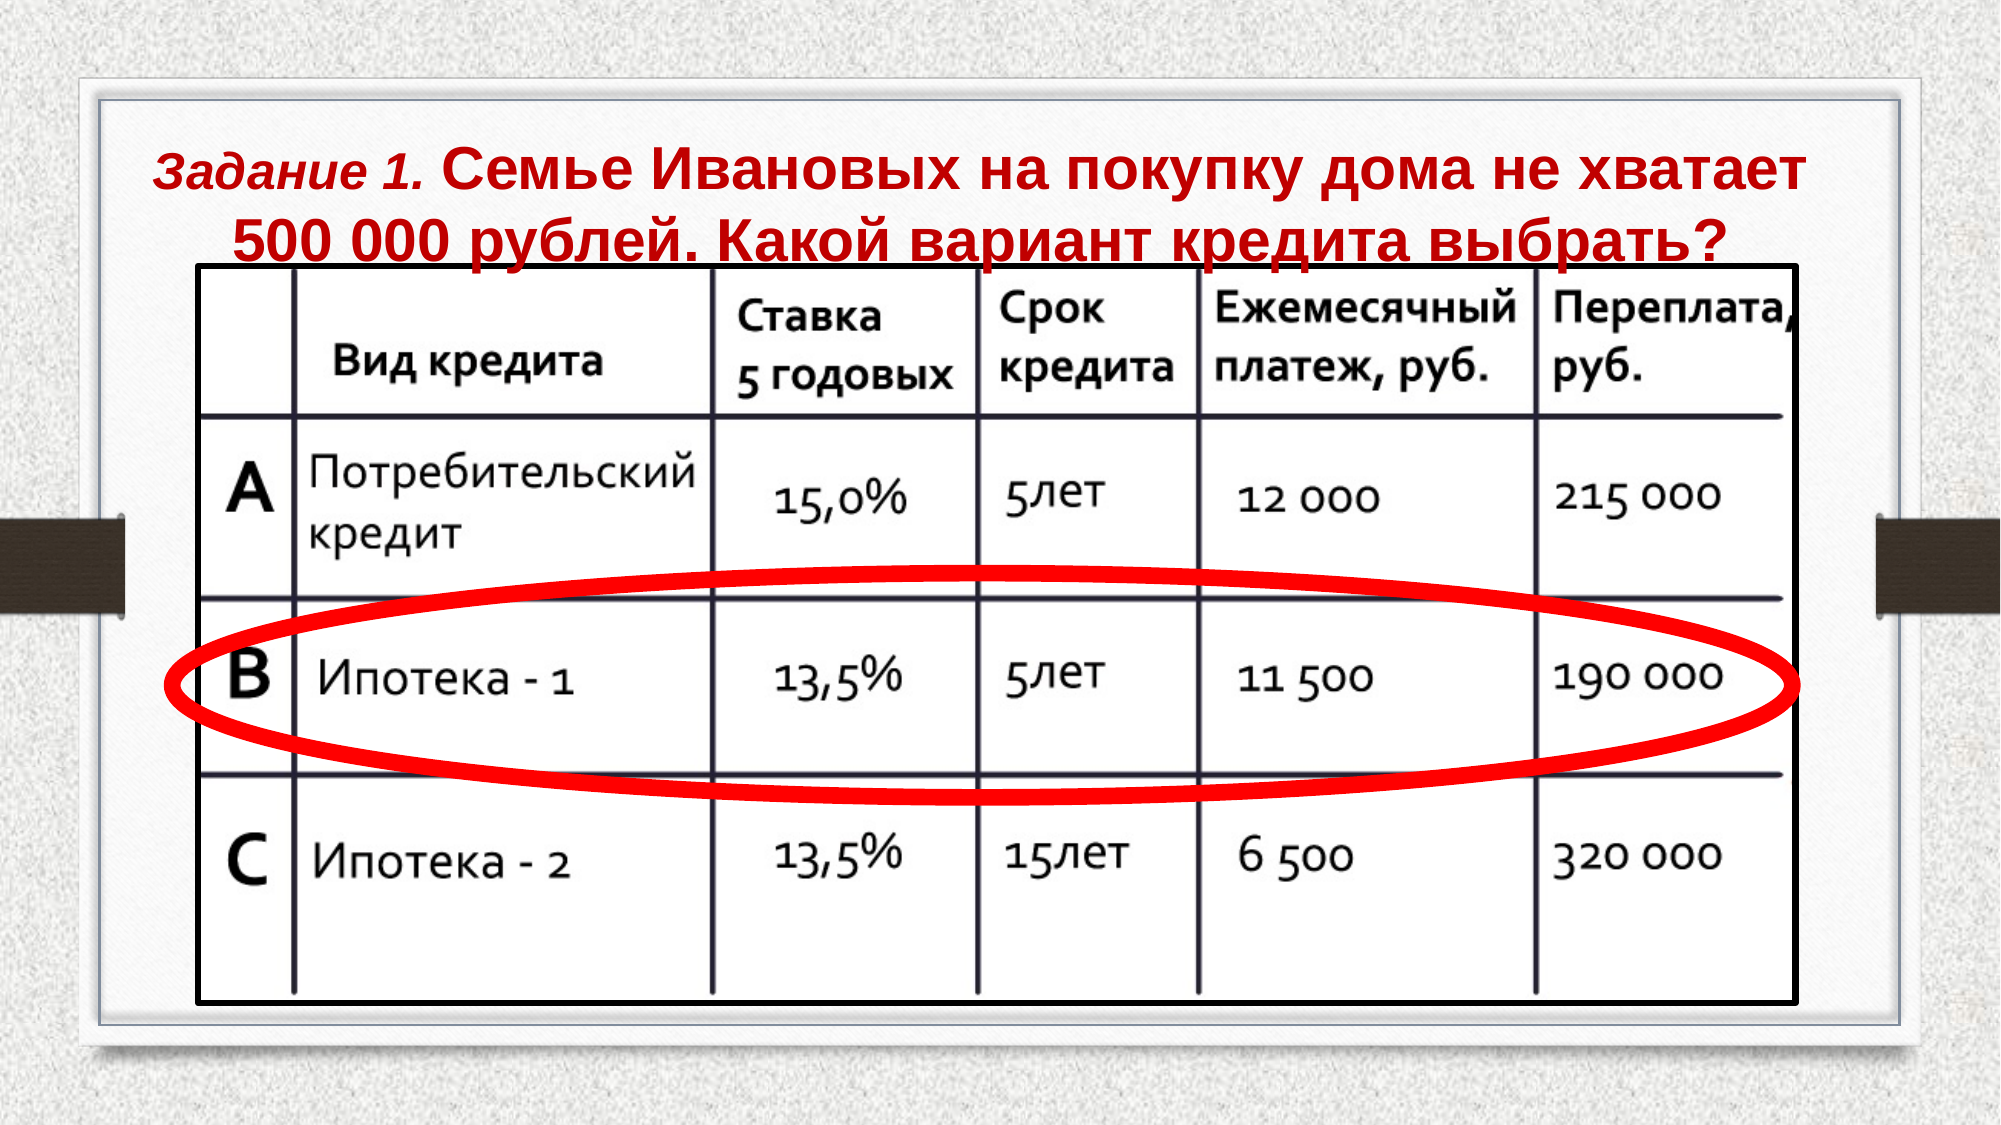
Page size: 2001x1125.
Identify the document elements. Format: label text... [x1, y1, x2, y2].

text_box [170, 657, 193, 713]
text_box Задание 1. Семье Ивановых на покупку дома не хватает 500 000 рублей. Какой вариант кредита выбрать? [119, 121, 1843, 302]
picture [0, 0, 2001, 1125]
